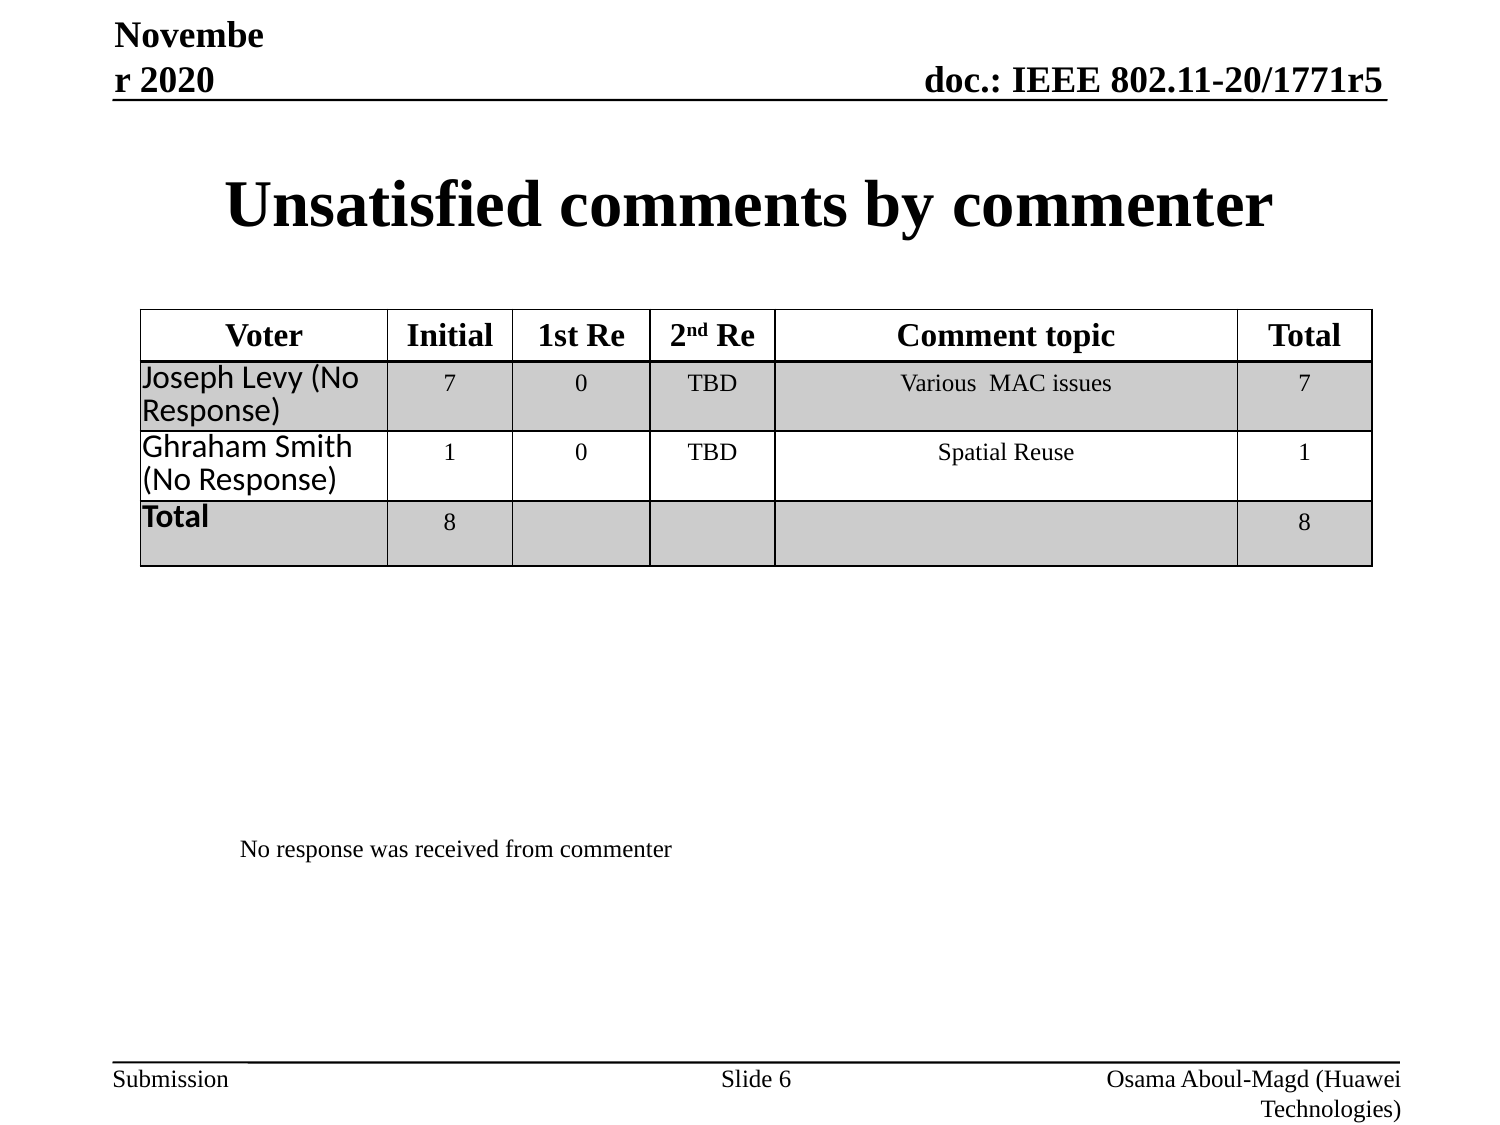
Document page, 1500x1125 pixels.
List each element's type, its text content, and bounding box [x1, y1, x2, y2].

table_header Total [1238, 310, 1371, 360]
title Unsatisfied comments by commenter [52, 112, 1448, 288]
table_cell TBD [651, 432, 774, 500]
table_cell Joseph Levy (No Response) [141, 363, 387, 430]
table_cell Ghraham Smith (No Response) [141, 432, 387, 500]
table_cell 7 [1238, 363, 1371, 430]
table_header 2nd Re [651, 310, 774, 360]
table_cell Various MAC issues [776, 363, 1237, 430]
table_header Initial [388, 310, 512, 360]
table_cell TBD [651, 363, 774, 430]
table_header Comment topic [776, 310, 1237, 360]
table_cell 1 [1238, 432, 1371, 500]
footer Osama Aboul-Magd (Huawei Technologies) [1092, 1061, 1402, 1093]
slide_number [114, 54, 270, 101]
table_cell 1 [388, 432, 512, 500]
table_cell 8 [1238, 502, 1371, 565]
table_cell [651, 502, 774, 565]
table_cell Spatial Reuse [776, 432, 1237, 500]
table_header Voter [141, 310, 387, 360]
table_cell 7 [388, 363, 512, 430]
text_box No response was received from commenter [224, 825, 800, 870]
table_cell 0 [513, 432, 649, 500]
slide_number Slide 6 [712, 1061, 800, 1093]
table_cell Total [141, 502, 387, 565]
table_cell 8 [388, 502, 512, 565]
table_cell [776, 502, 1237, 565]
table_cell [513, 502, 649, 565]
table_header 1st Re [513, 310, 649, 360]
table_cell 0 [513, 363, 649, 430]
